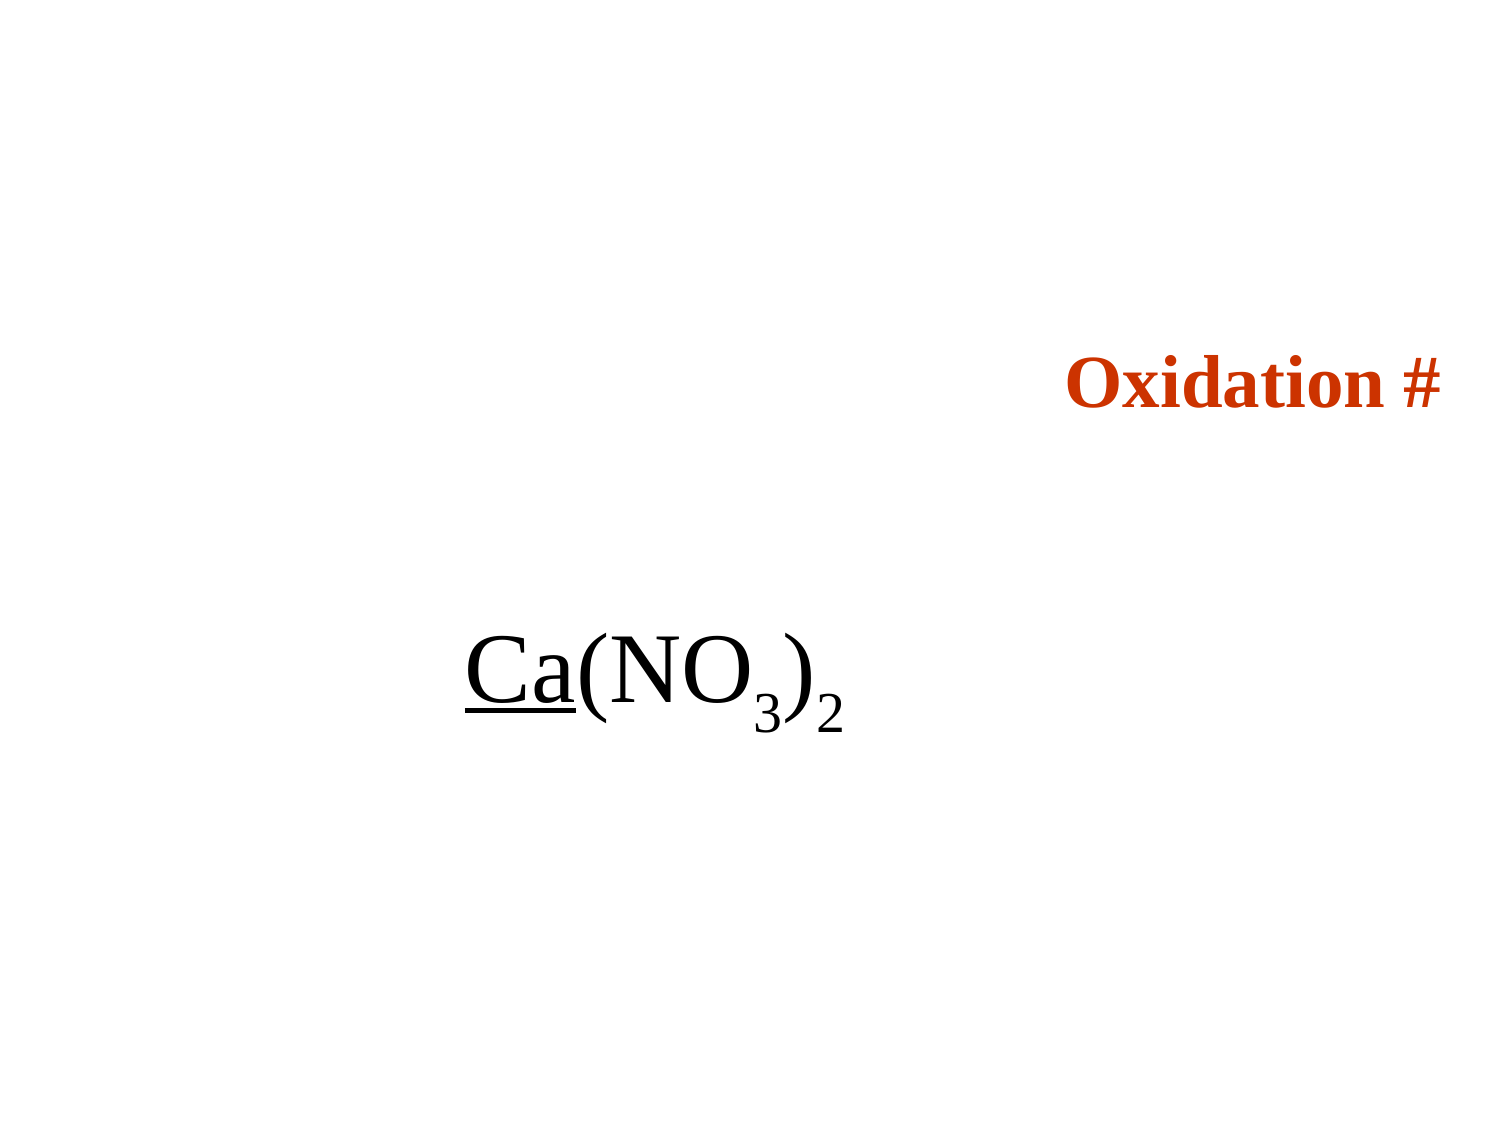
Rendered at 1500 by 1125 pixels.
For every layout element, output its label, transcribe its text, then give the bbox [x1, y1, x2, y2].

text_box Oxidation # Ca(NO3)2 [0, 324, 1500, 752]
